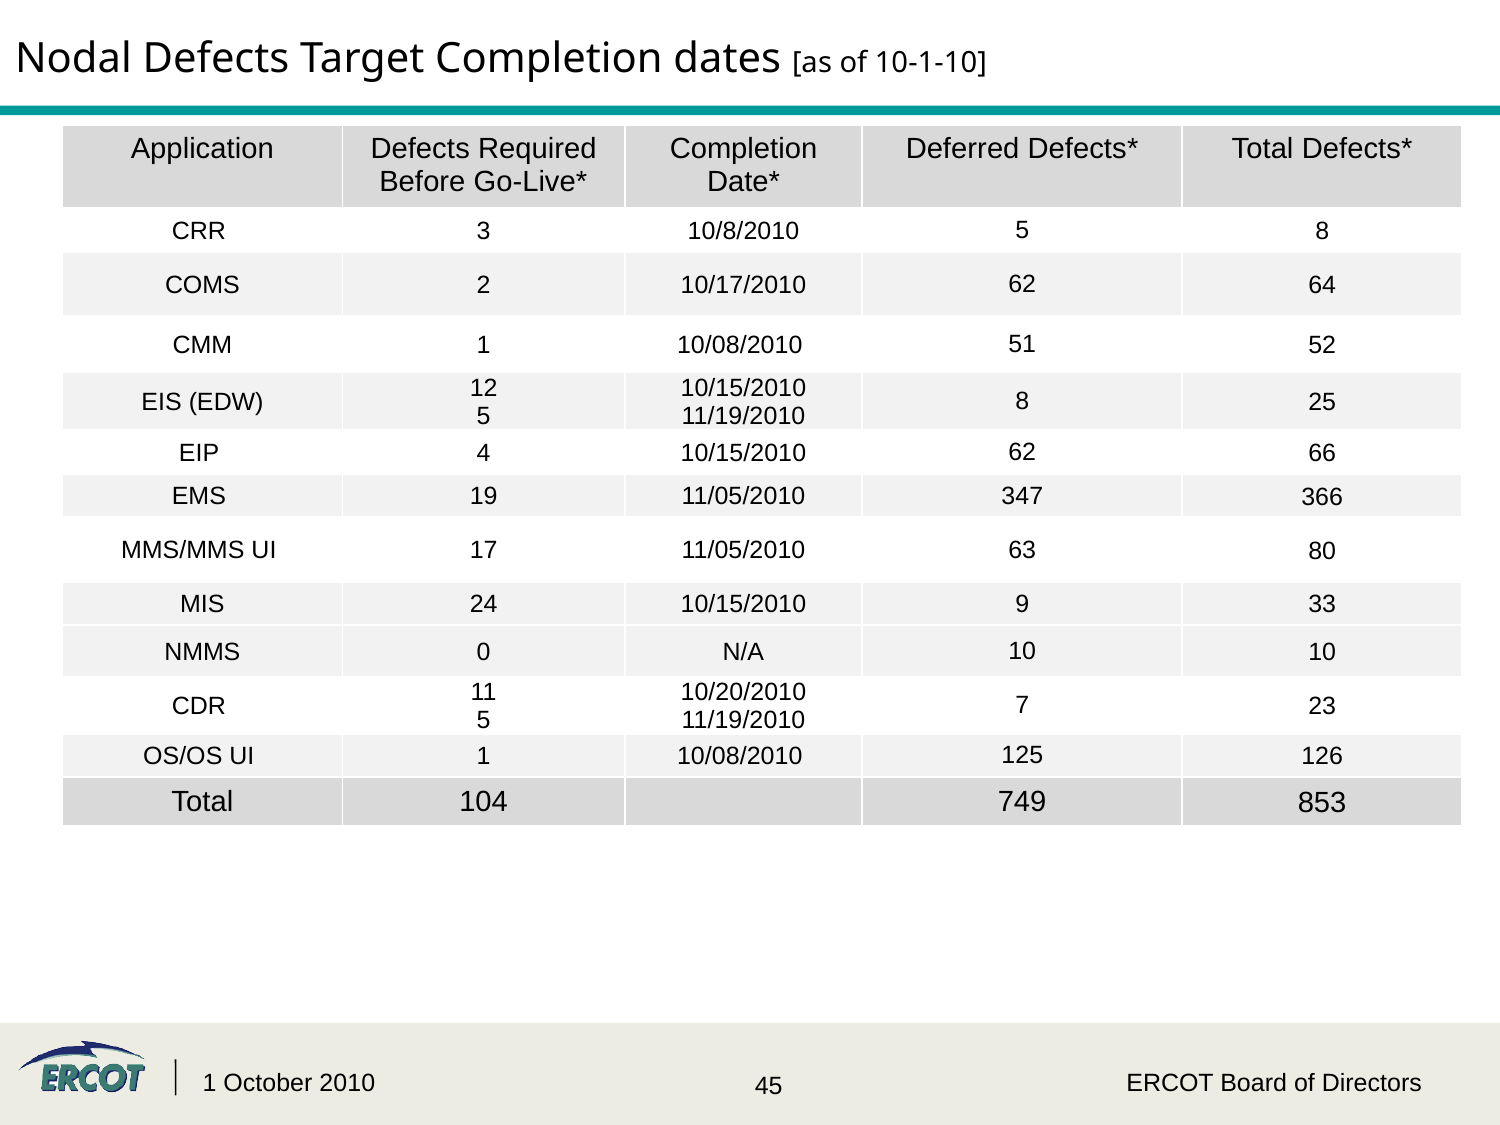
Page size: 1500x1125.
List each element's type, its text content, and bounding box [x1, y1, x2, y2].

table_header Deferred Defects* [863, 126, 1181, 207]
table_cell 10 [1183, 626, 1461, 676]
table_cell 2 [343, 253, 624, 315]
table_cell 23 [1183, 677, 1461, 733]
table_cell 8 [1183, 209, 1461, 252]
table_cell 10/17/2010 [626, 253, 861, 315]
table_cell 7 [863, 677, 1181, 733]
table_cell 19 [343, 475, 624, 516]
table_cell 11/05/2010 [626, 518, 861, 581]
picture [10, 1031, 151, 1111]
table_cell 10/15/2010 [626, 430, 861, 473]
table_cell 1 [343, 317, 624, 372]
table_cell MIS [63, 583, 342, 624]
table_cell 5 [863, 209, 1181, 252]
table_cell 10/15/2010 11/19/2010 [626, 373, 861, 429]
table_cell 9 [863, 583, 1181, 624]
table_header Completion Date* [626, 126, 861, 207]
table_cell 1 [343, 735, 624, 776]
table_header Total Defects* [1183, 126, 1461, 207]
table_cell 64 [1183, 253, 1461, 315]
footer ERCOT Board of Directors [1024, 1059, 1438, 1125]
table_cell 4 [343, 430, 624, 473]
table_cell 125 [863, 735, 1181, 776]
table_cell 853 [1183, 778, 1461, 825]
title Nodal Defects Target Completion dates [as of 10-1-10] [0, 0, 1451, 113]
table_header Defects Required Before Go-Live* [343, 126, 624, 207]
table_cell 749 [863, 778, 1181, 825]
table_cell EIP [63, 430, 342, 473]
table_cell 24 [343, 583, 624, 624]
table_cell 10 [863, 626, 1181, 676]
table_header Application [63, 126, 342, 207]
table_cell EMS [63, 475, 342, 516]
table_cell 104 [343, 778, 624, 825]
table_cell 10/20/2010 11/19/2010 [626, 677, 861, 733]
table_cell 62 [863, 253, 1181, 315]
table_cell 63 [863, 518, 1181, 581]
table_cell 25 [1183, 373, 1461, 429]
table_cell 3 [343, 209, 624, 252]
table_cell 126 [1183, 735, 1461, 776]
table_cell 51 [863, 317, 1181, 372]
table_cell NMMS [63, 626, 342, 676]
table_cell CDR [63, 677, 342, 733]
table_cell 0 [343, 626, 624, 676]
table_cell 10/08/2010 [626, 317, 861, 372]
table_cell OS/OS UI [63, 735, 342, 776]
table_cell CRR [63, 209, 342, 252]
table_cell 10/8/2010 [626, 209, 861, 252]
table_cell 66 [1183, 430, 1461, 473]
table_cell 33 [1183, 583, 1461, 624]
table_cell 10/15/2010 [626, 583, 861, 624]
table_cell 62 [863, 430, 1181, 473]
table_cell 347 [863, 475, 1181, 516]
table_cell 8 [863, 373, 1181, 429]
table_cell N/A [626, 626, 861, 676]
table_cell 11 5 [343, 677, 624, 733]
table_cell COMS [63, 253, 342, 315]
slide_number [187, 1059, 538, 1125]
table_cell MMS/MMS UI [63, 518, 342, 581]
table_cell 11/05/2010 [626, 475, 861, 516]
table_cell 80 [1183, 518, 1461, 581]
table_cell 17 [343, 518, 624, 581]
table_cell 52 [1183, 317, 1461, 372]
table_cell [626, 778, 861, 825]
table_cell 10/08/2010 [626, 735, 861, 776]
table_cell EIS (EDW) [63, 373, 342, 429]
table_cell CMM [63, 317, 342, 372]
table_cell Total [63, 778, 342, 825]
table_cell 366 [1183, 475, 1461, 516]
table_cell 12 5 [343, 373, 624, 429]
